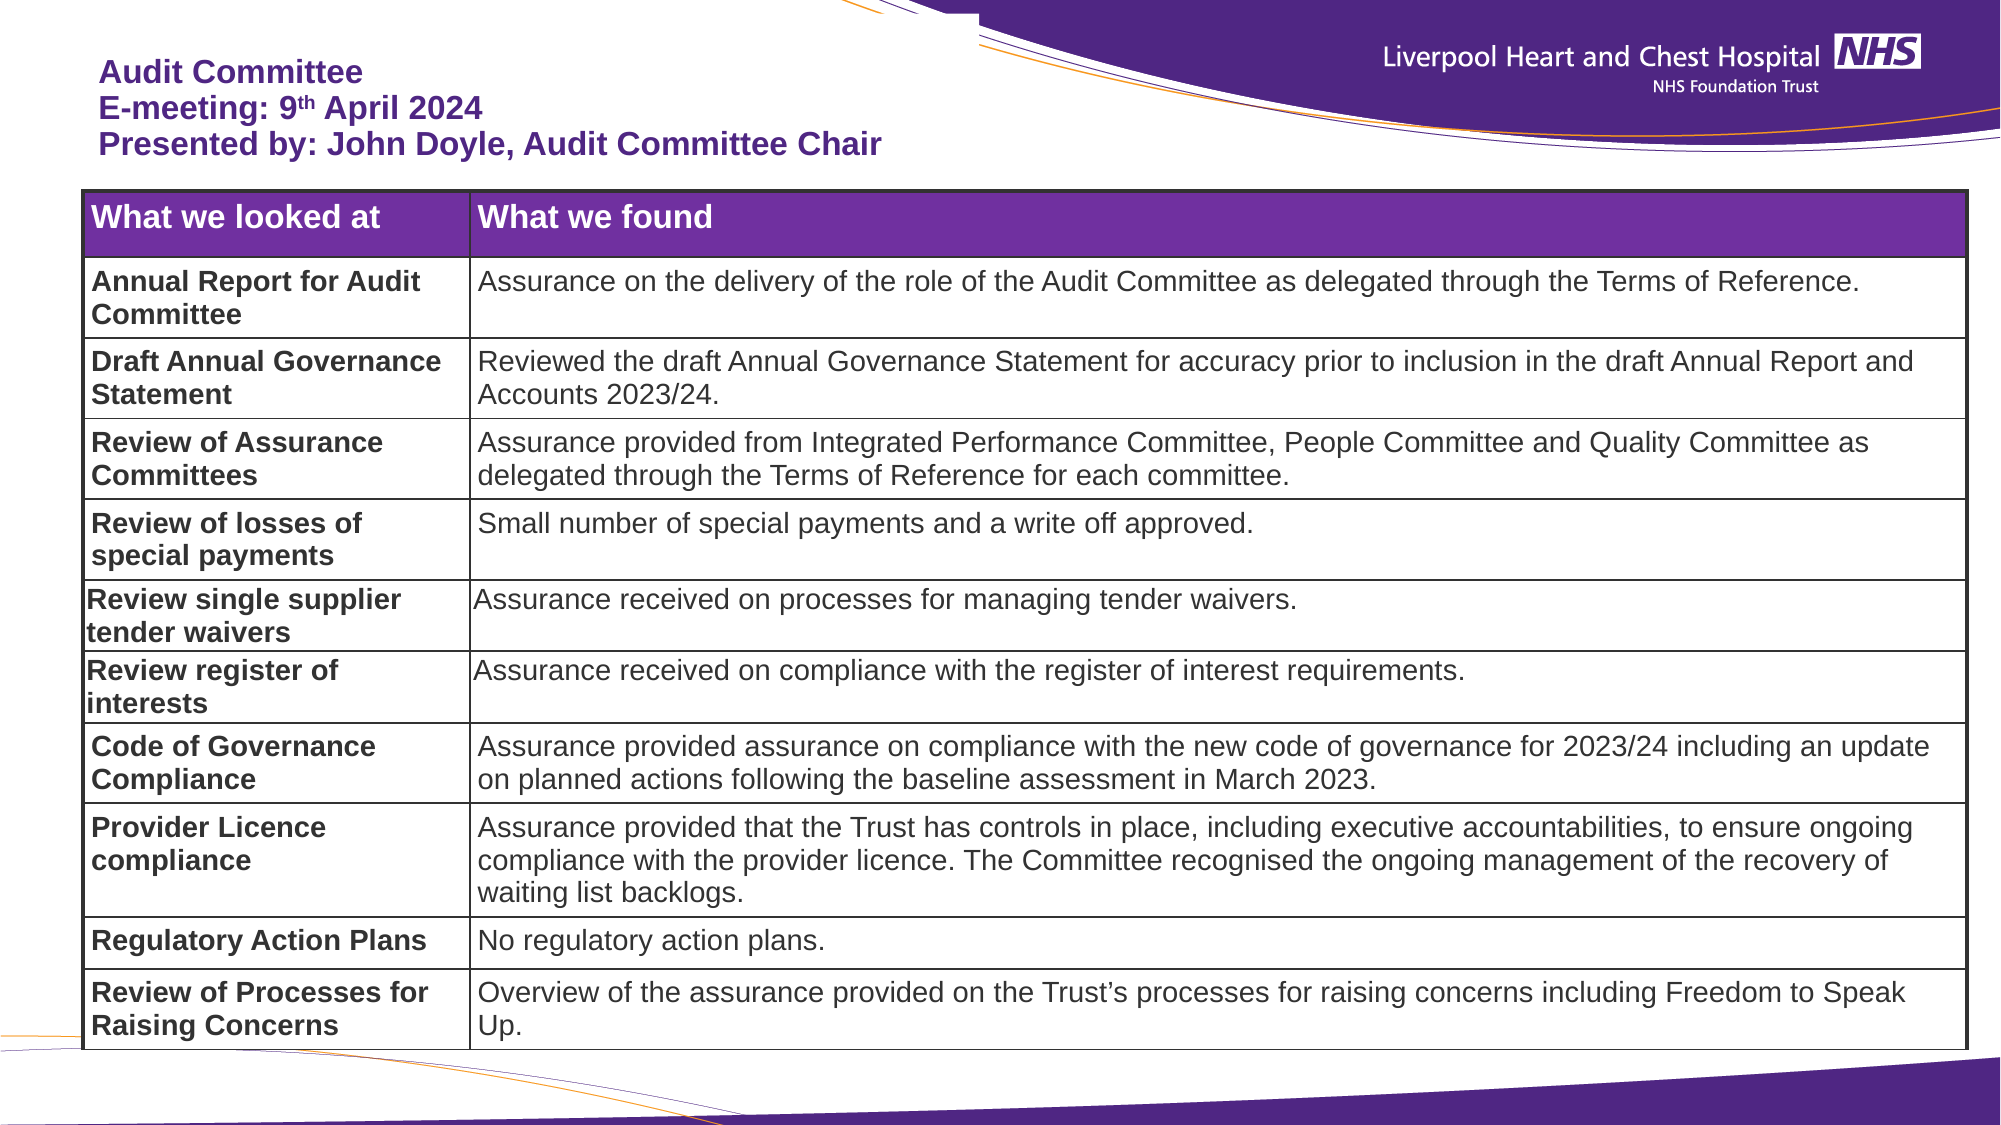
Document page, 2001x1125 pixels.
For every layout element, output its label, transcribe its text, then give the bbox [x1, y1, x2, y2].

table_cell Reviewed the draft Annual Governance Statement for accuracy prior to inclusion in the draft Annual Report and Accounts 2023/24. [471, 339, 1965, 418]
title Audit Committee E-meeting: 9th April 2024 Presented by: John Doyle, Audit Committee Chair [83, 13, 980, 171]
table_cell Assurance received on compliance with the register of interest requirements. [471, 652, 1965, 722]
table_cell Provider Licence compliance [85, 804, 469, 916]
table_cell Review single supplier tender waivers [85, 581, 469, 650]
table_cell Review register of interests [85, 652, 469, 722]
table_cell Assurance provided assurance on compliance with the new code of governance for 2023/24 including an update on planned actions following the baseline assessment in March 2023. [471, 724, 1965, 802]
table_cell No regulatory action plans. [471, 918, 1965, 968]
table_cell Assurance provided from Integrated Performance Committee, People Committee and Quality Committee as delegated through the Terms of Reference for each committee. [471, 419, 1965, 498]
table_cell Overview of the assurance provided on the Trust’s processes for raising concerns including Freedom to Speak Up. [471, 970, 1965, 1049]
table_cell Annual Report for Audit Committee [85, 258, 469, 337]
table_cell Assurance on the delivery of the role of the Audit Committee as delegated through the Terms of Reference. [471, 258, 1965, 337]
table_cell Review of Processes for Raising Concerns [85, 970, 469, 1049]
table_cell Assurance provided that the Trust has controls in place, including executive accountabilities, to ensure ongoing compliance with the provider licence. The Committee recognised the ongoing management of the recovery of waiting list backlogs. [471, 804, 1965, 916]
table_cell Assurance received on processes for managing tender waivers. [471, 581, 1965, 650]
table_header What we looked at [85, 193, 469, 256]
table_cell Small number of special payments and a write off approved. [471, 500, 1965, 579]
table_cell Draft Annual Governance Statement [85, 339, 469, 418]
picture [0, 0, 2001, 1125]
table_header What we found [471, 193, 1965, 256]
table_cell Review of losses of special payments [85, 500, 469, 579]
table_cell Regulatory Action Plans [85, 918, 469, 968]
table_cell Code of Governance Compliance [85, 724, 469, 802]
table_cell Review of Assurance Committees [85, 419, 469, 498]
